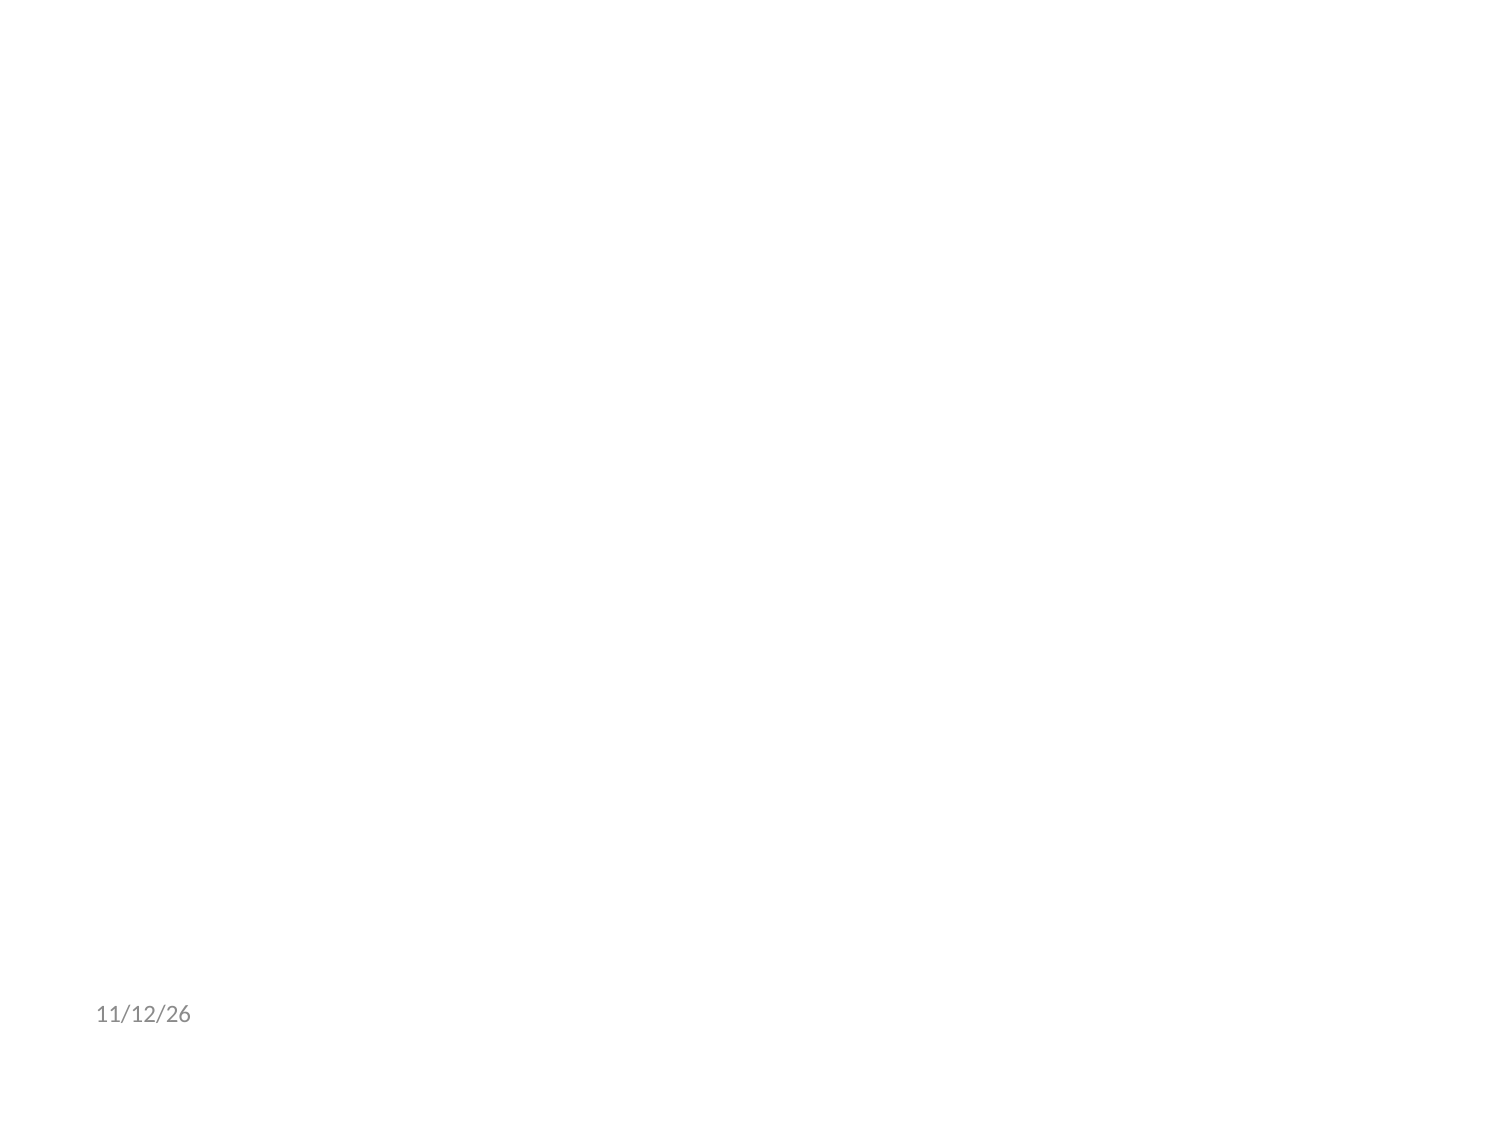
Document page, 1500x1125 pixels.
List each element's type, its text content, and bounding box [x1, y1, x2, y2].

text_box 6/29/2021 [80, 982, 431, 1043]
